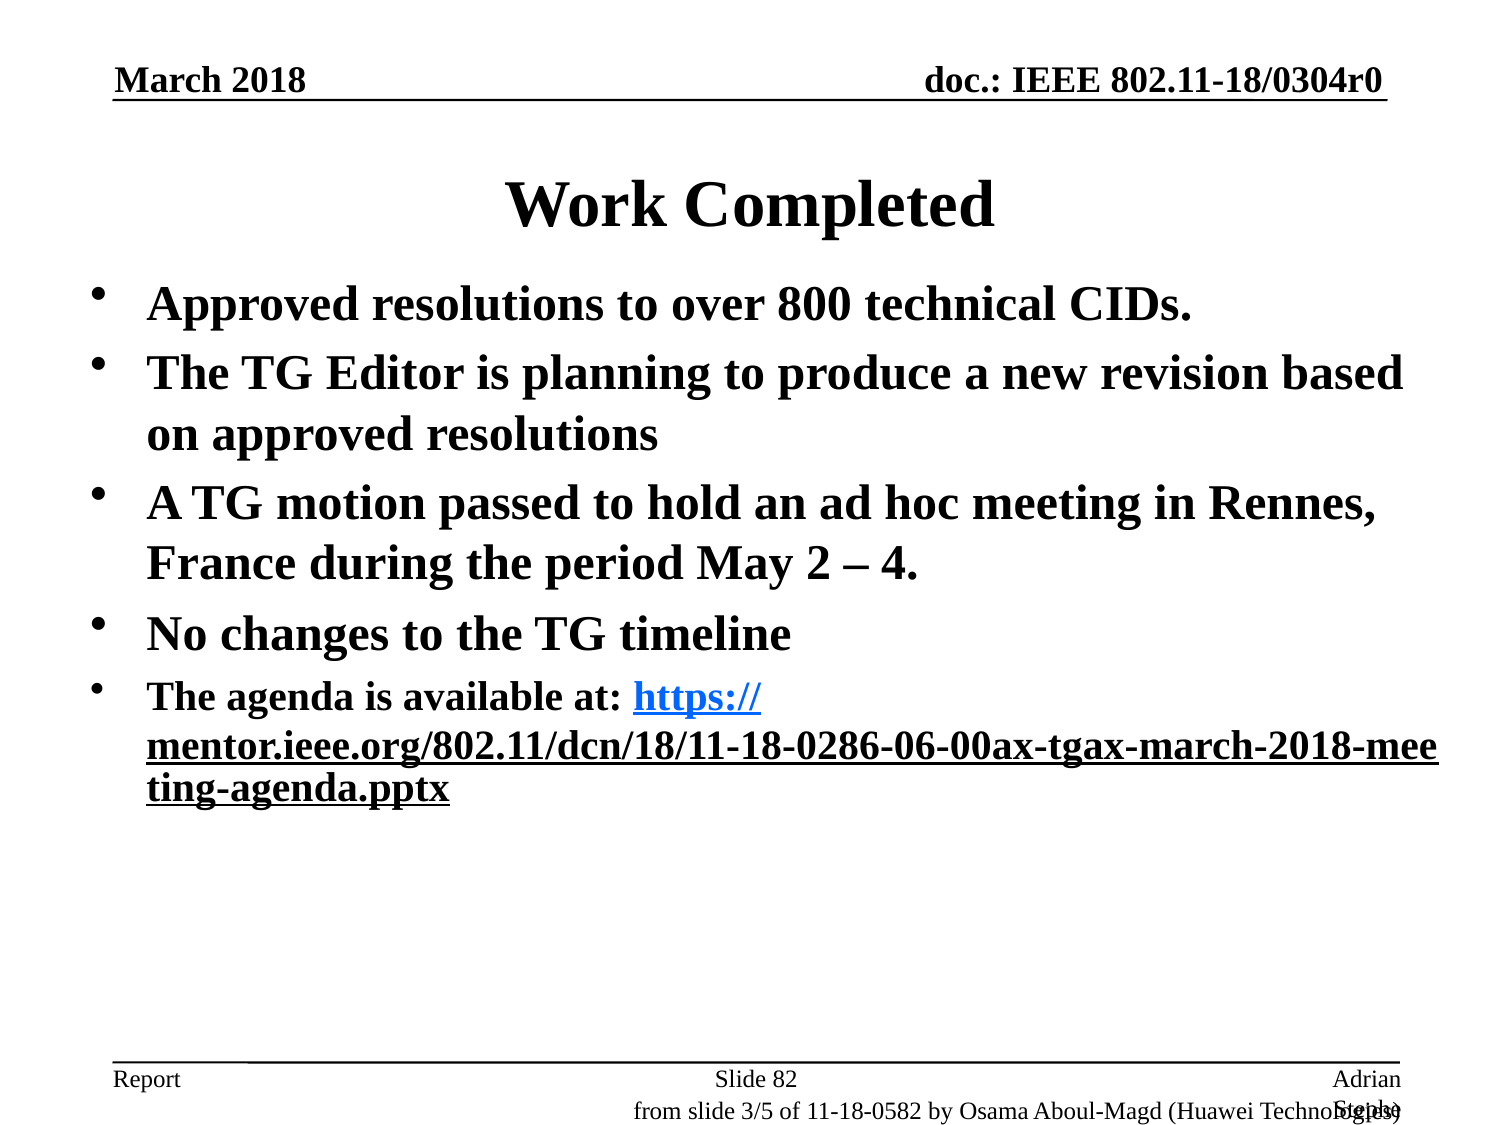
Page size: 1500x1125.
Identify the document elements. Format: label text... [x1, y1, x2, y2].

list Approved resolutions to over 800 technical CIDs. The TG Editor is planning to produce a new revision based on approved resolutions A TG motion passed to hold an ad hoc meeting in Rennes, France during the period May 2 – 4. No changes to the TG timeline The agenda is available at: https://mentor.ieee.org/802.11/dcn/18/11-18-0286-06-00ax-tgax-march-2018-meeting-agenda.pptx [75, 262, 1463, 1013]
title Work Completed [112, 112, 1388, 262]
slide_number Slide 82 [711, 1061, 801, 1093]
footer Adrian Stephens, Intel Corporation [1324, 1061, 1402, 1087]
text_box from slide 3/5 of 11-18-0582 by Osama Aboul-Magd (Huawei Technologies) [343, 1087, 1417, 1125]
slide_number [114, 54, 374, 101]
